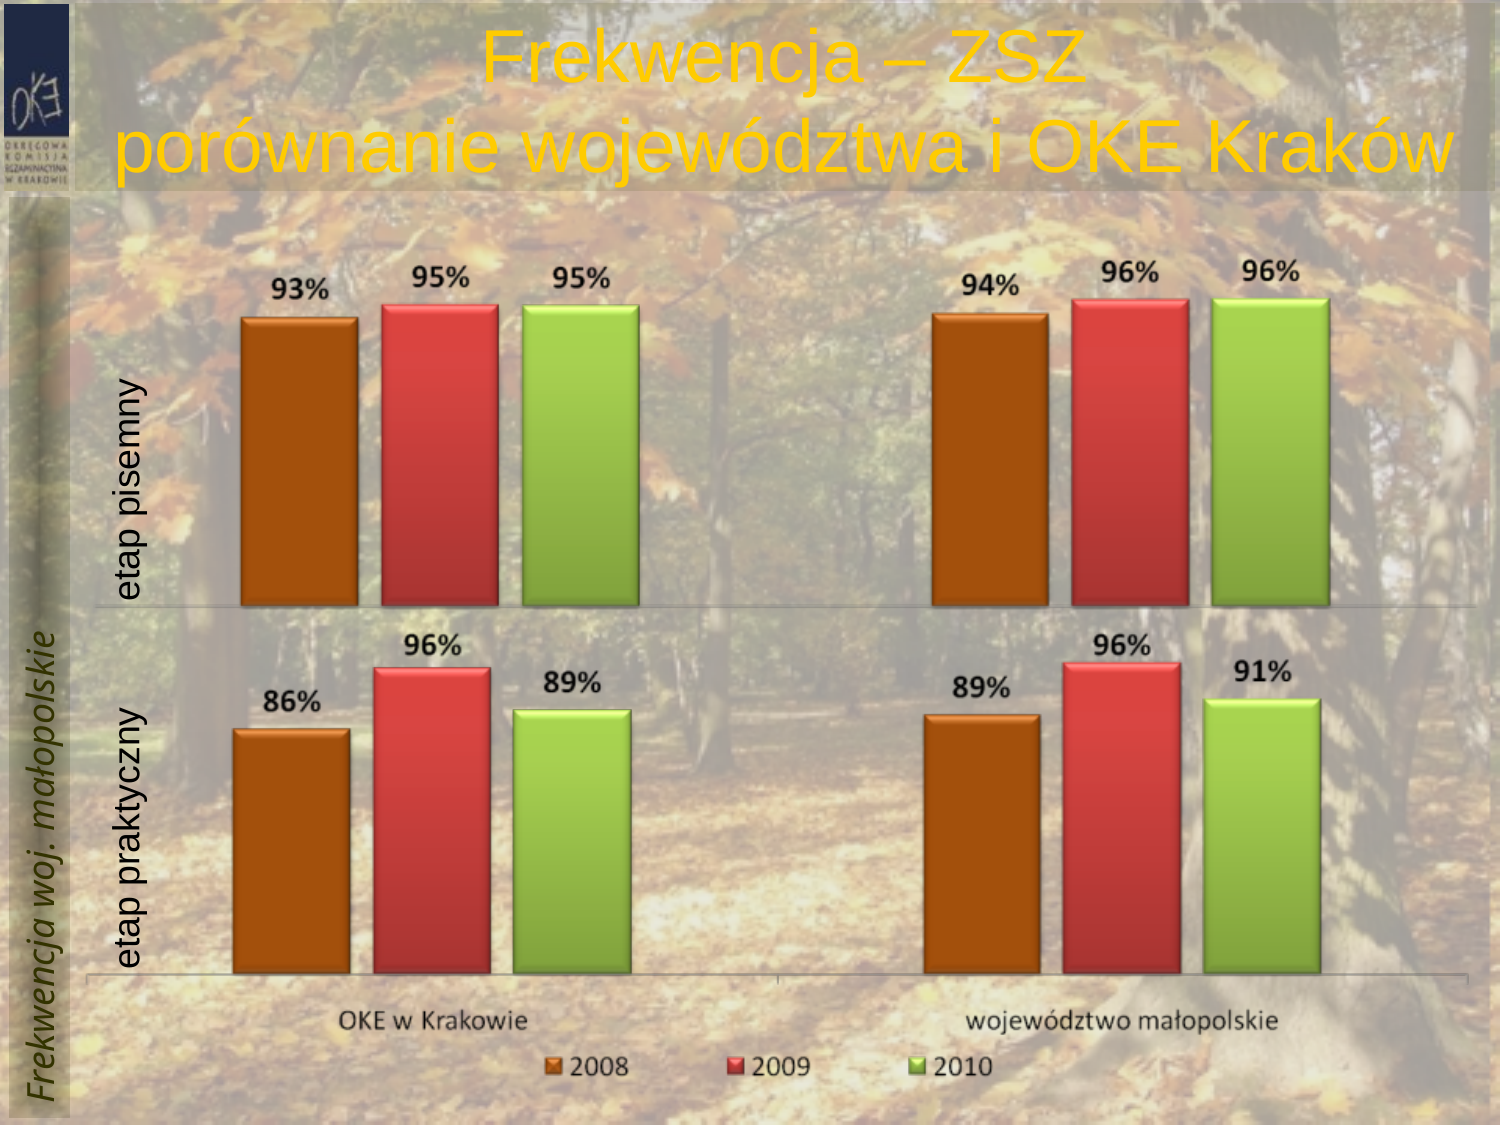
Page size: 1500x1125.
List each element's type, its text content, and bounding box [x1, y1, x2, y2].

text_box Frekwencja woj. małopolskie [9, 197, 70, 1118]
title Frekwencja – ZSZ porównanie województwa i OKE Kraków [74, 3, 1495, 192]
picture [66, 239, 1492, 1096]
